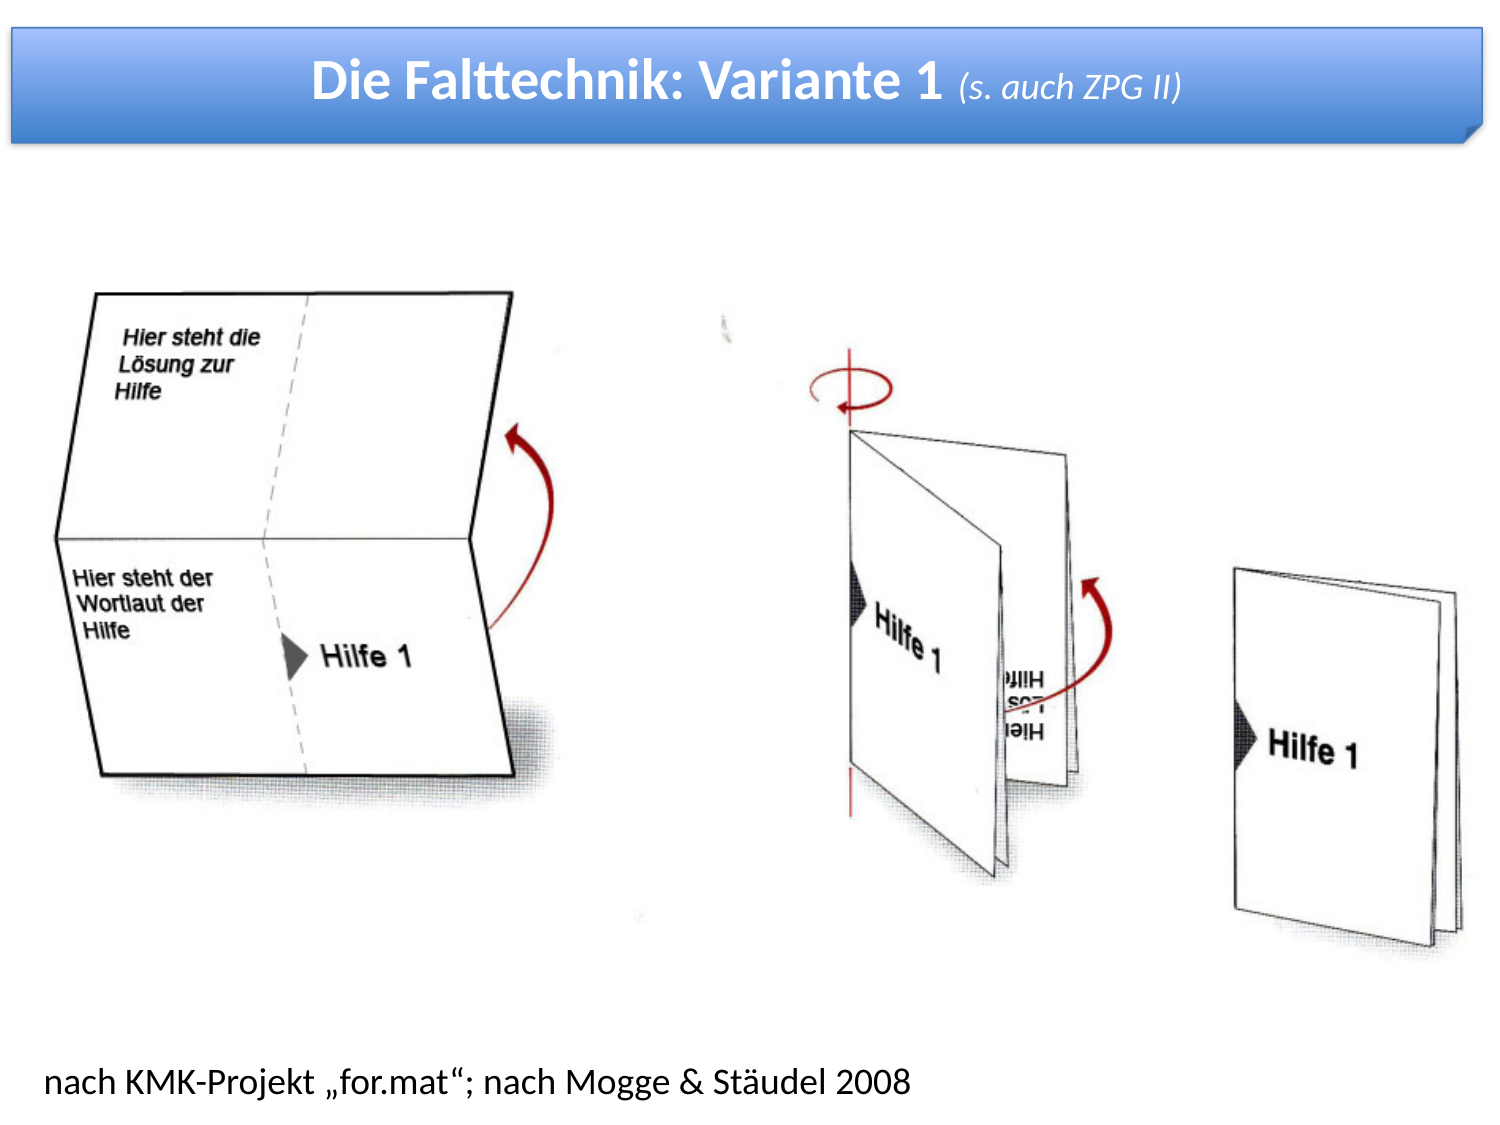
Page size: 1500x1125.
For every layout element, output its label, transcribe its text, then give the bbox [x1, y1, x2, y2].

text_box Die Falttechnik: Variante 1 (s. auch ZPG II) [11, 26, 1483, 144]
picture [0, 253, 1500, 966]
text_box nach KMK-Projekt „for.mat“; nach Mogge & Stäudel 2008 [28, 1049, 987, 1110]
